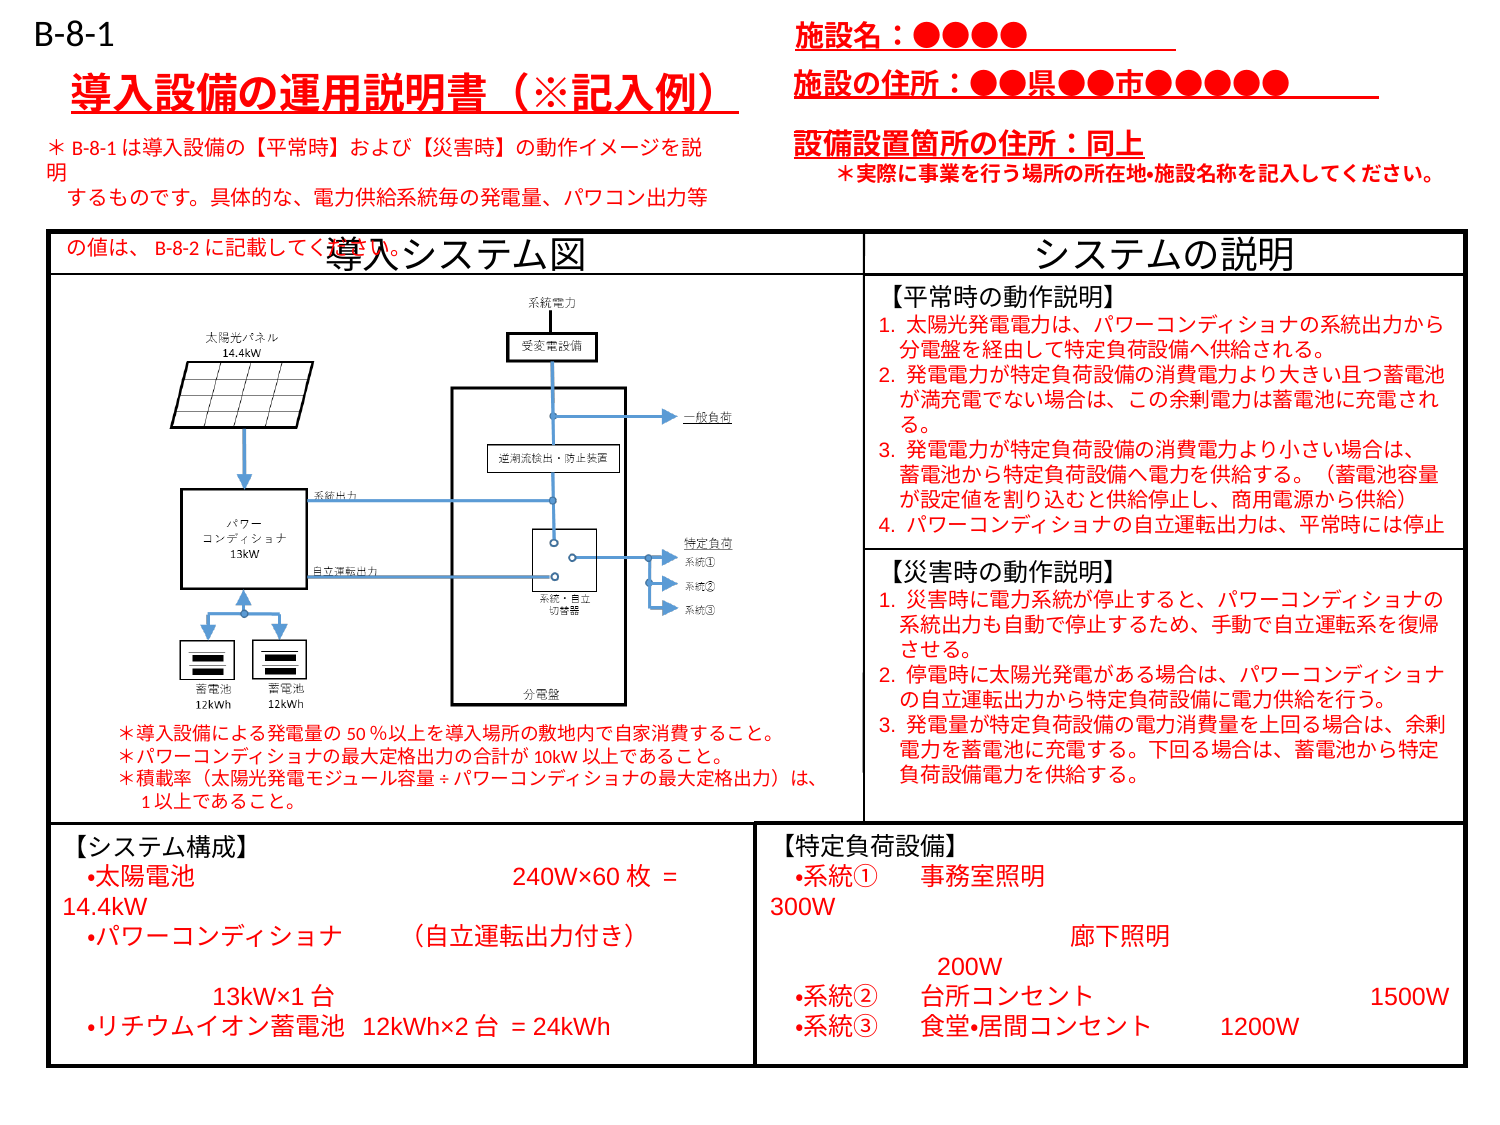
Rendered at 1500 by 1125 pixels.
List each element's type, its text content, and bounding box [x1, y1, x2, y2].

text_box ＊B-8-1は導入設備の【平常時】および【災害時】の動作イメージを説明 するものです。具体的な、電力供給系統毎の発電量、パワコン出力等 の値は、B-8-2に記載してください。 [31, 127, 735, 268]
text_box 設備設置箇所の住所：同上 ＊実際に事業を行う場所の所在地・施設名称を記入してください。 [779, 118, 1480, 193]
text_box B-8-1 [18, 1, 229, 62]
text_box 導入設備の運用説明書（※記入例） [56, 58, 754, 124]
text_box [47, 231, 1466, 1067]
text_box 施設名：●●●● [780, 9, 1384, 60]
picture [169, 291, 742, 720]
text_box 施設の住所：●●県●●市●●●●● [779, 57, 1405, 118]
